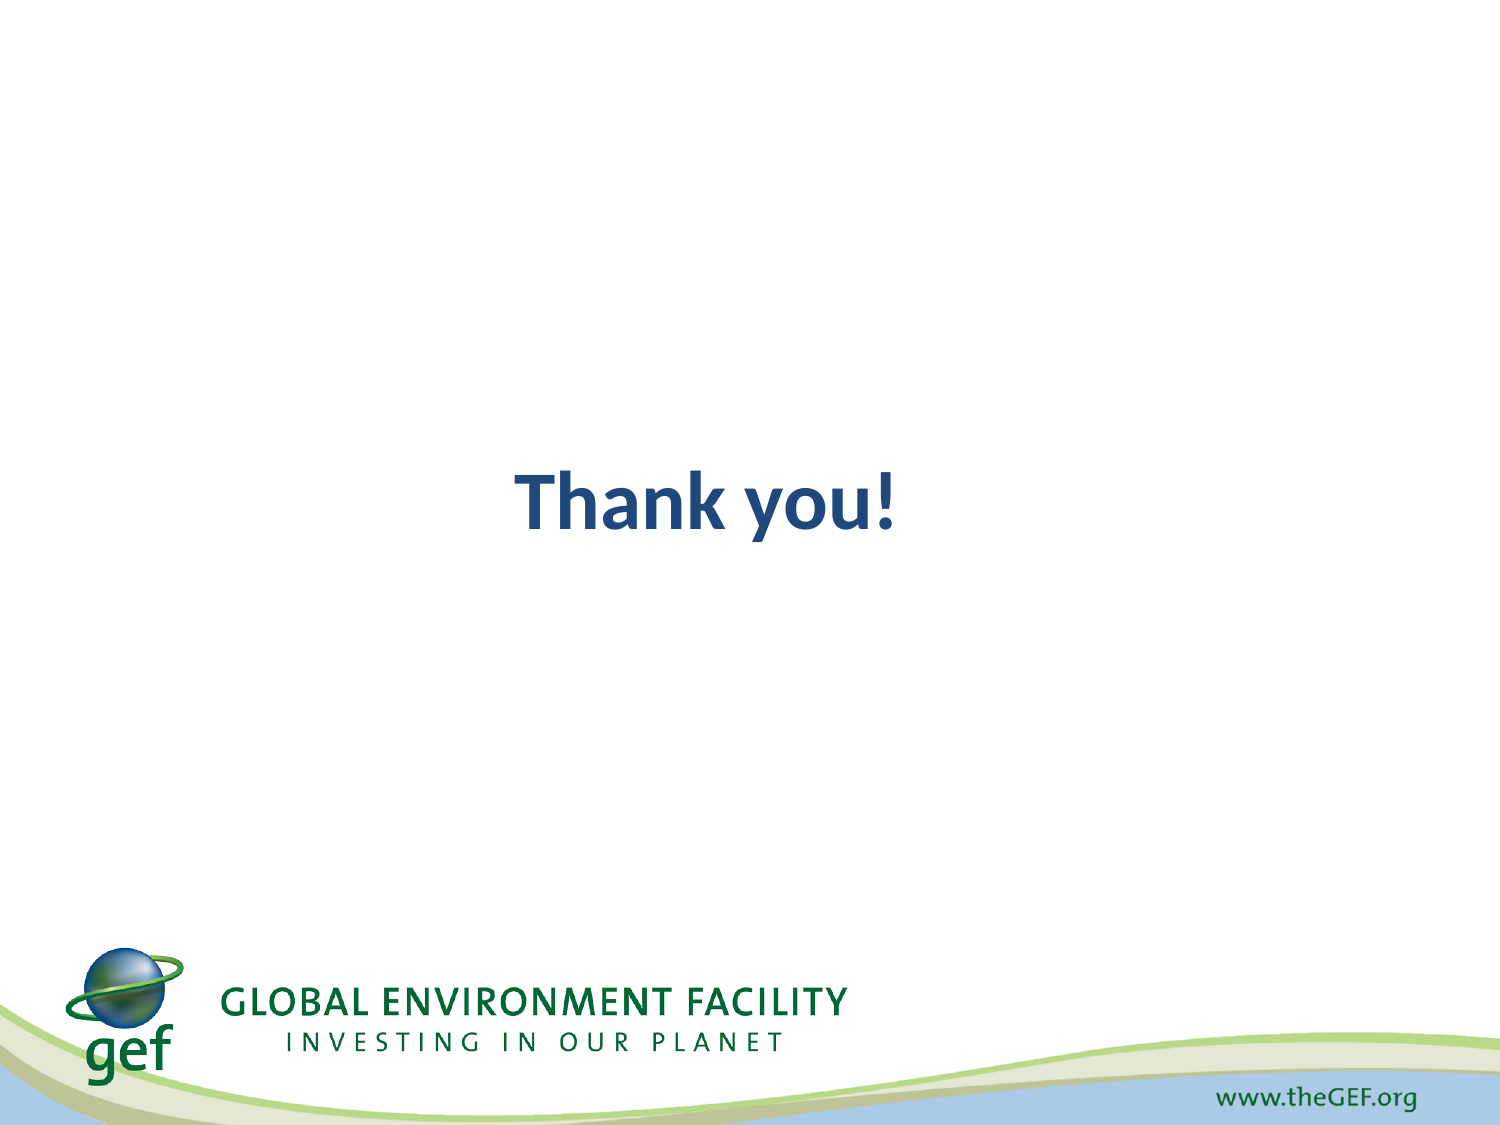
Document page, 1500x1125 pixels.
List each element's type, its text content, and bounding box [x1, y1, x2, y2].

title Thank you! [87, 404, 1328, 588]
picture [0, 920, 1500, 1125]
